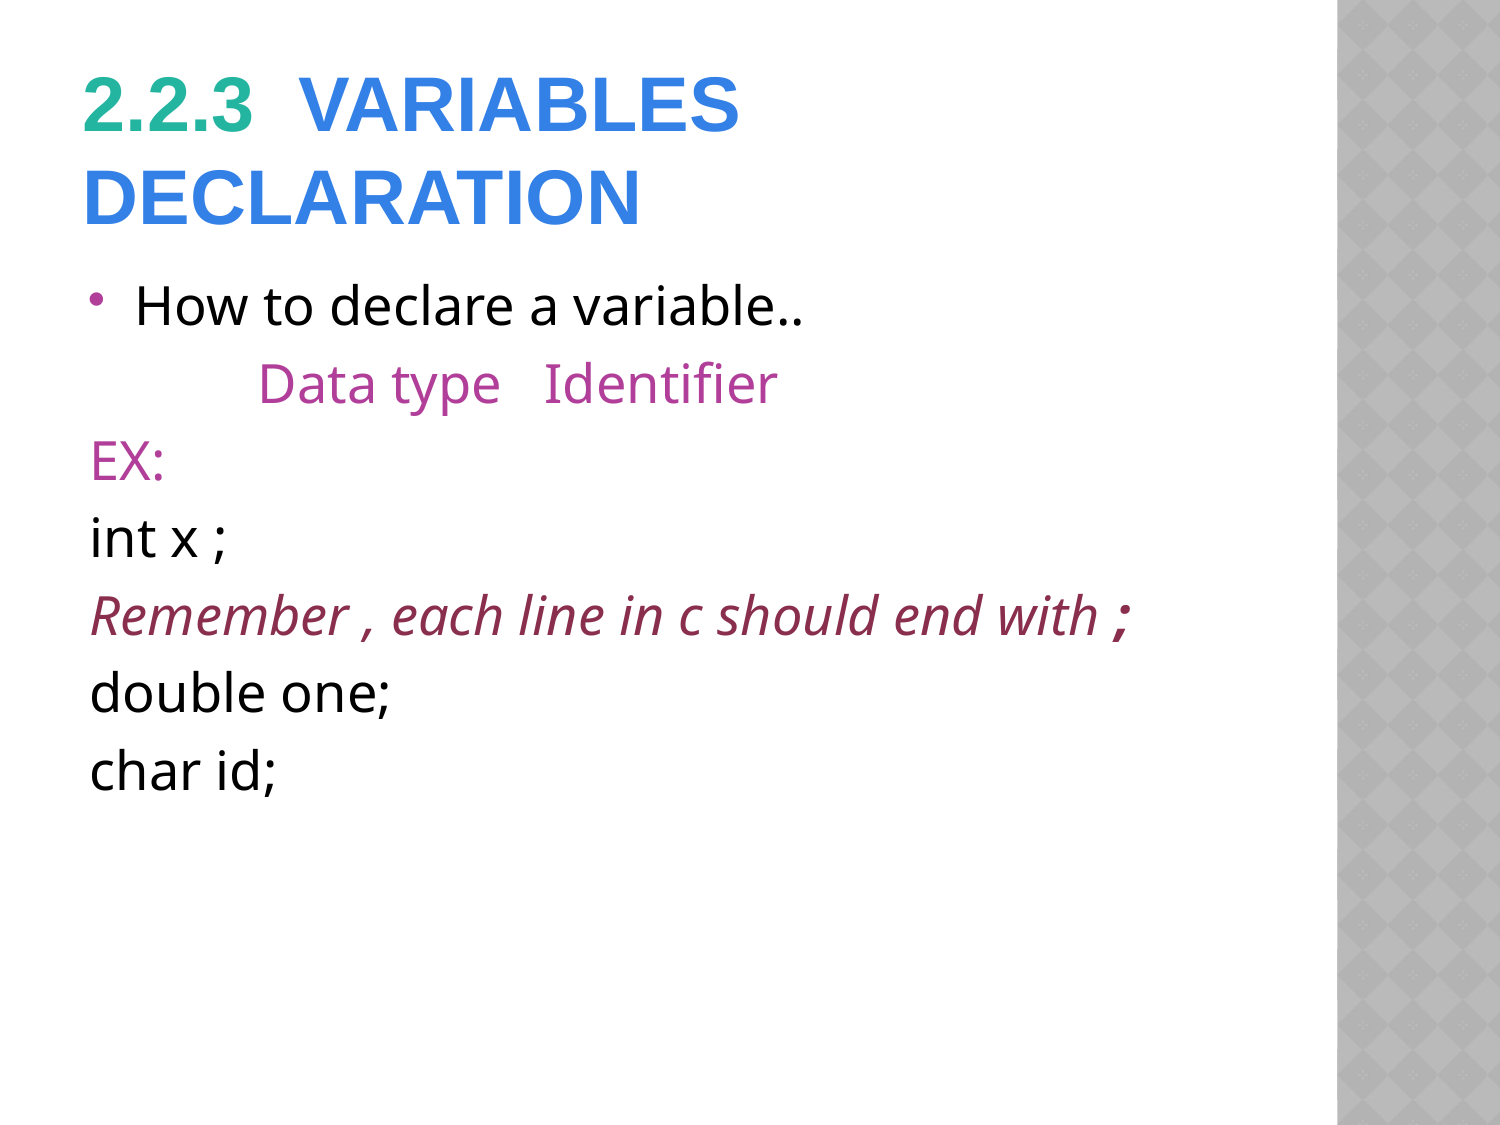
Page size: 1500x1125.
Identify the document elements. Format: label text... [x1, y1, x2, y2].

list How to declare a variable.. Data type Identifier EX: int x ; Remember , each line in c should end with ; double one; char id; [75, 264, 1263, 1059]
title 2.2.3 variables Declaration [75, 52, 1263, 240]
